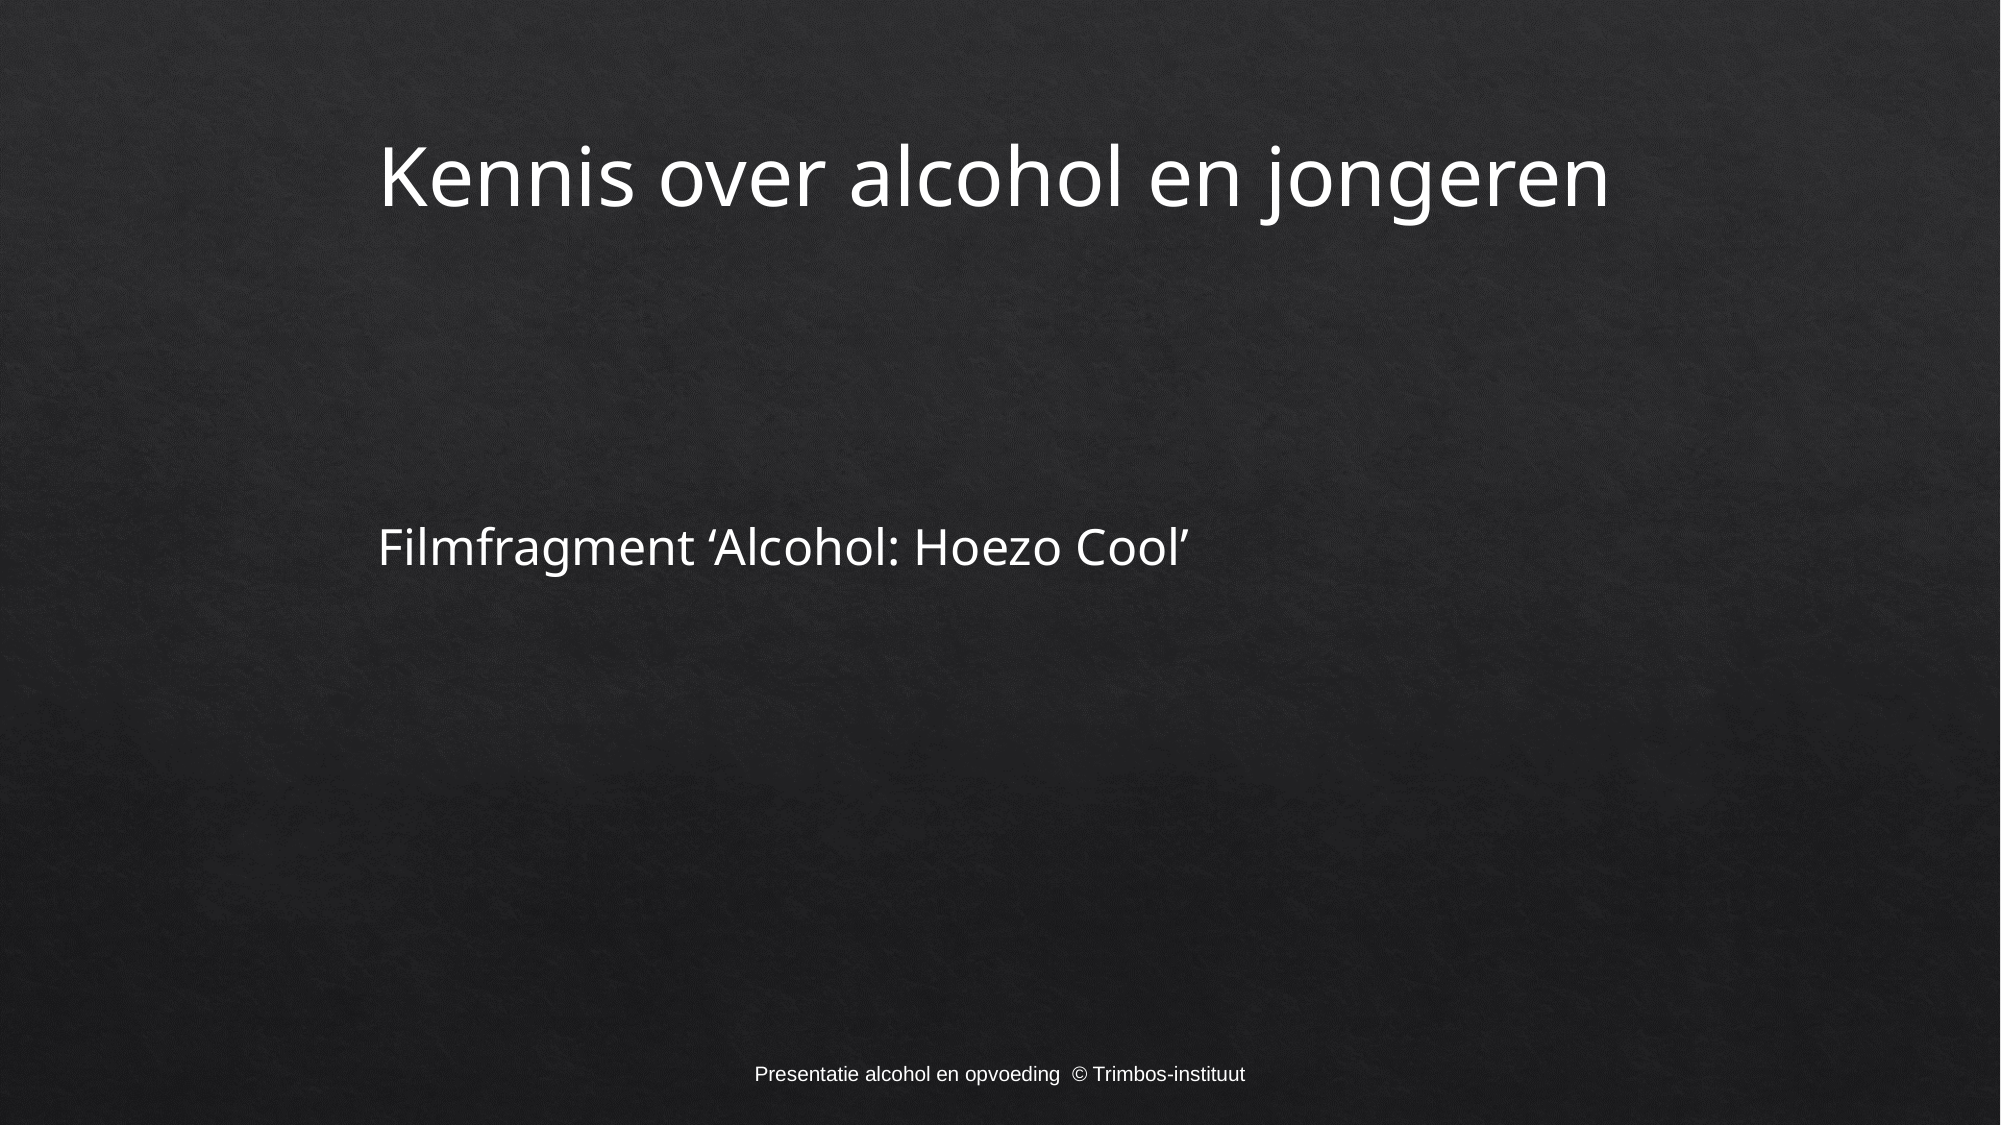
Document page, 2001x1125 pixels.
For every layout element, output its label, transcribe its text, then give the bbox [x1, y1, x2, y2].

footer Presentatie alcohol en opvoeding © Trimbos-instituut [662, 1042, 1338, 1103]
list Filmfragment ‘Alcohol: Hoezo Cool’ [362, 284, 1637, 950]
title Kennis over alcohol en jongeren [362, 99, 1637, 260]
picture [0, 0, 2001, 1125]
